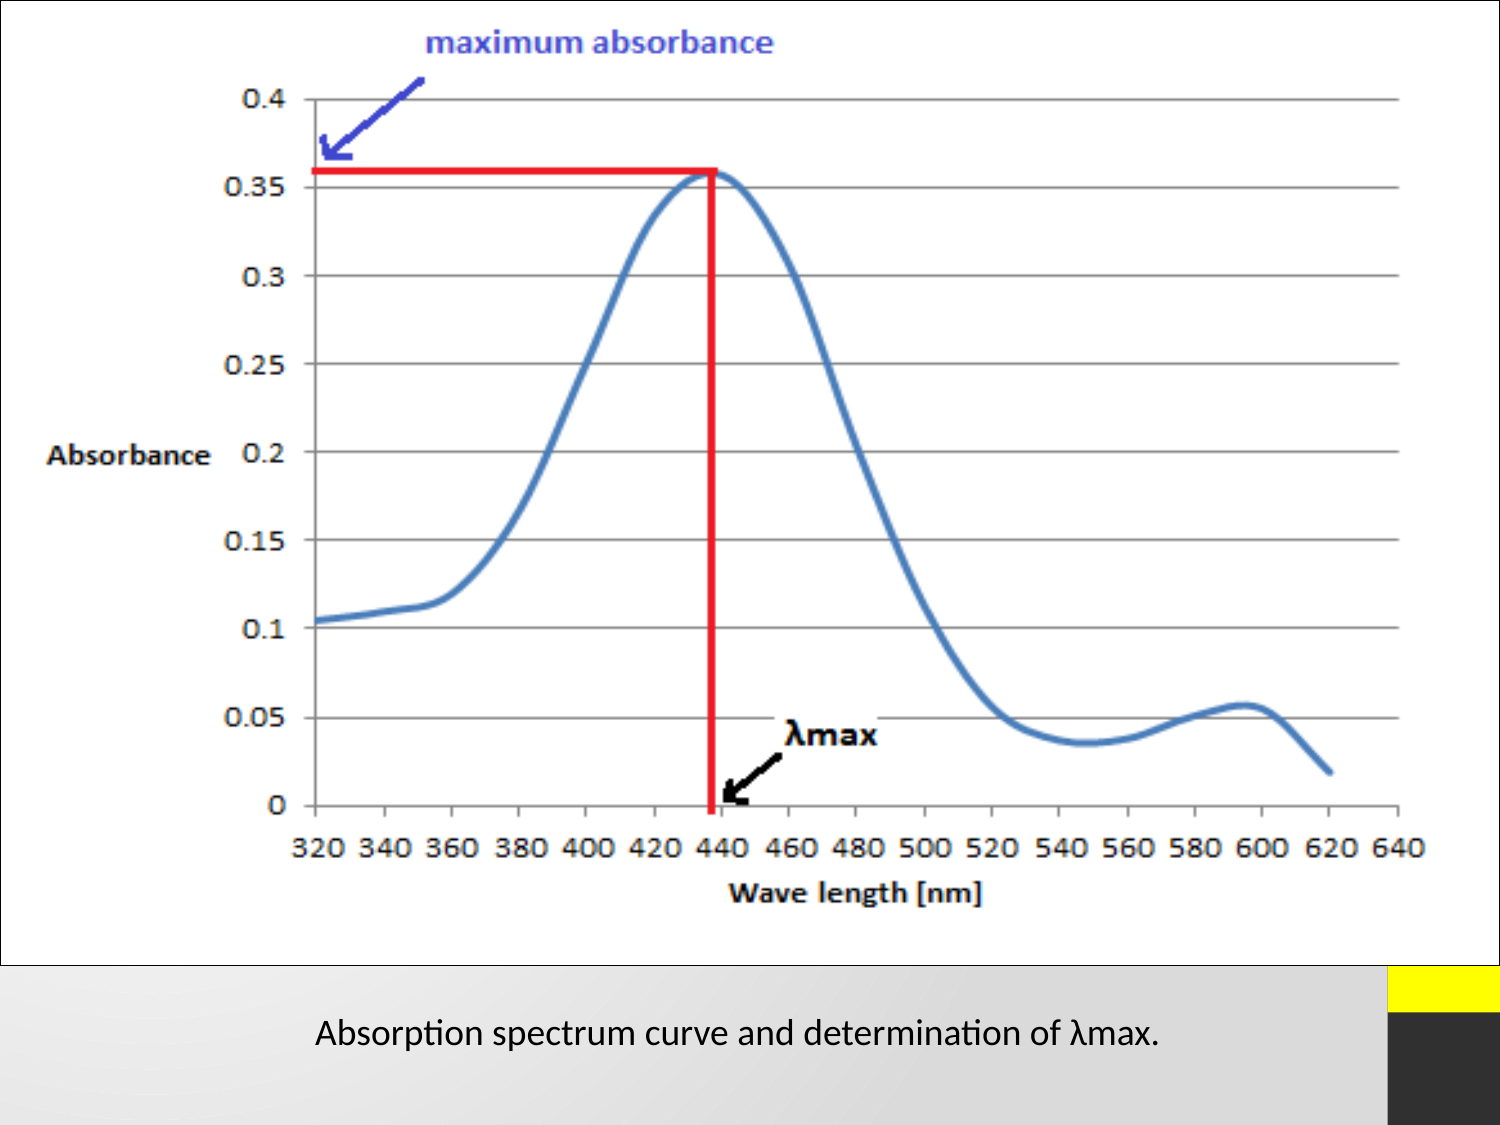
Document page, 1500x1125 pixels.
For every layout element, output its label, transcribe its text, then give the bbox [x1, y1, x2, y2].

text_box Absorption spectrum curve and determination of λmax. [300, 1000, 1176, 1106]
picture [0, 0, 1500, 966]
